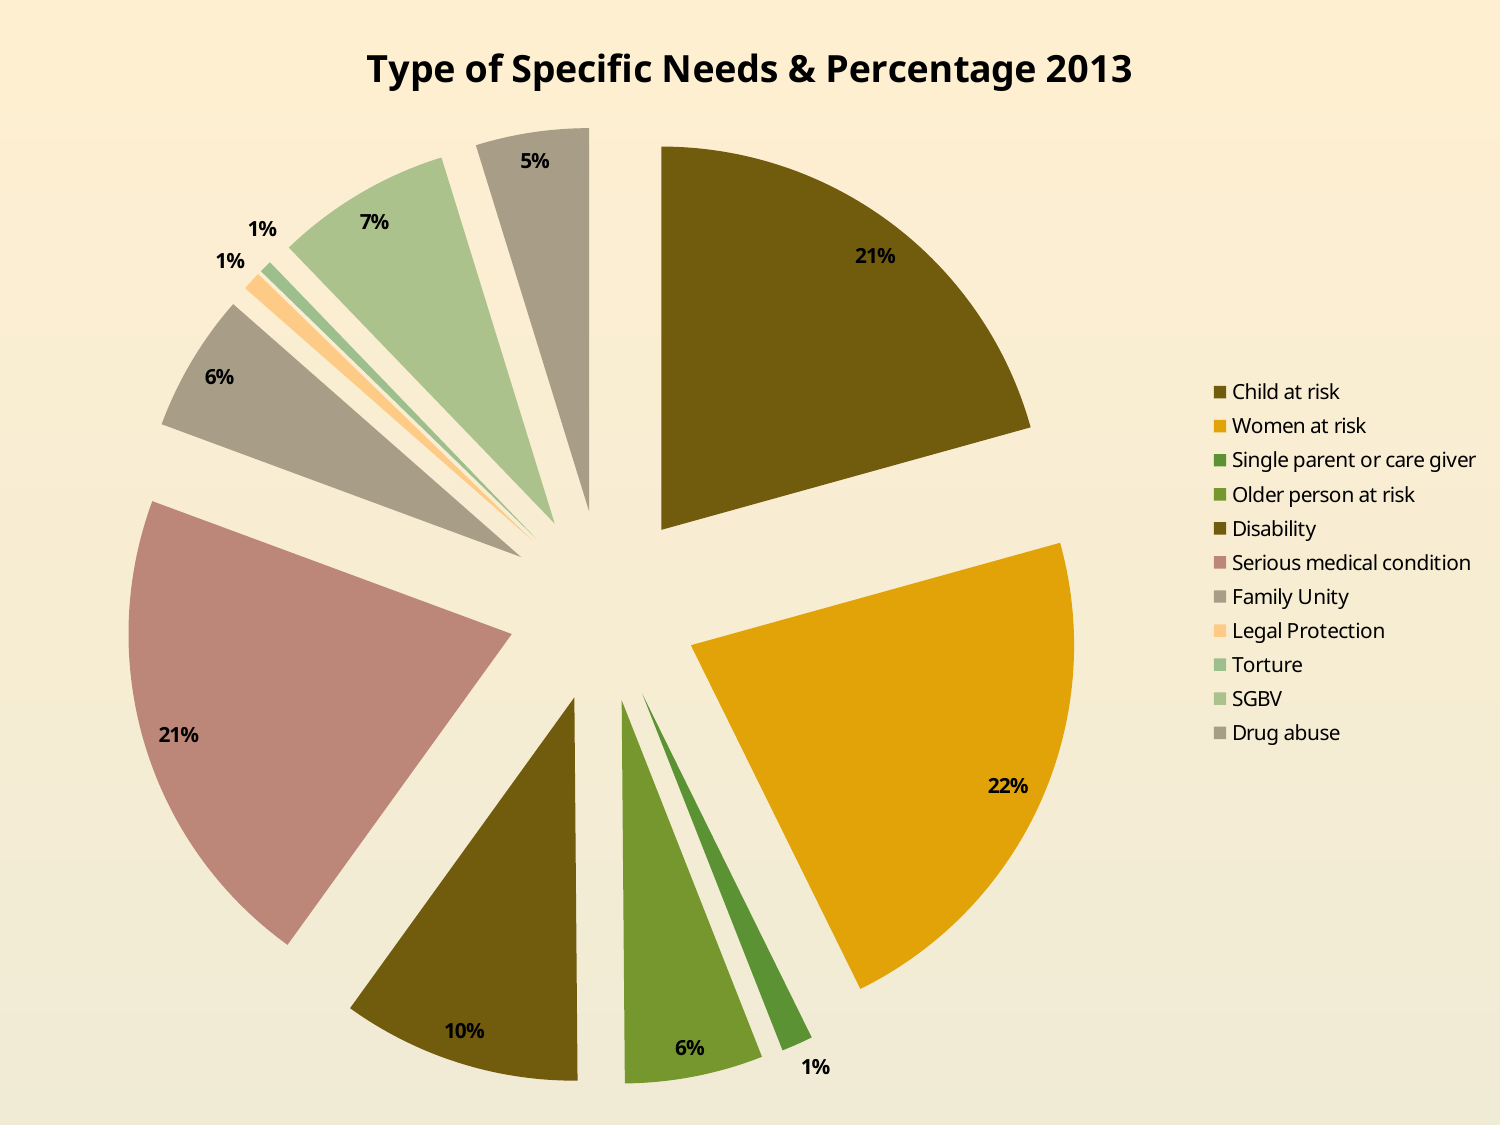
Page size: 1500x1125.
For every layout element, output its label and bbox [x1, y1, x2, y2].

chart [0, 0, 1500, 1125]
